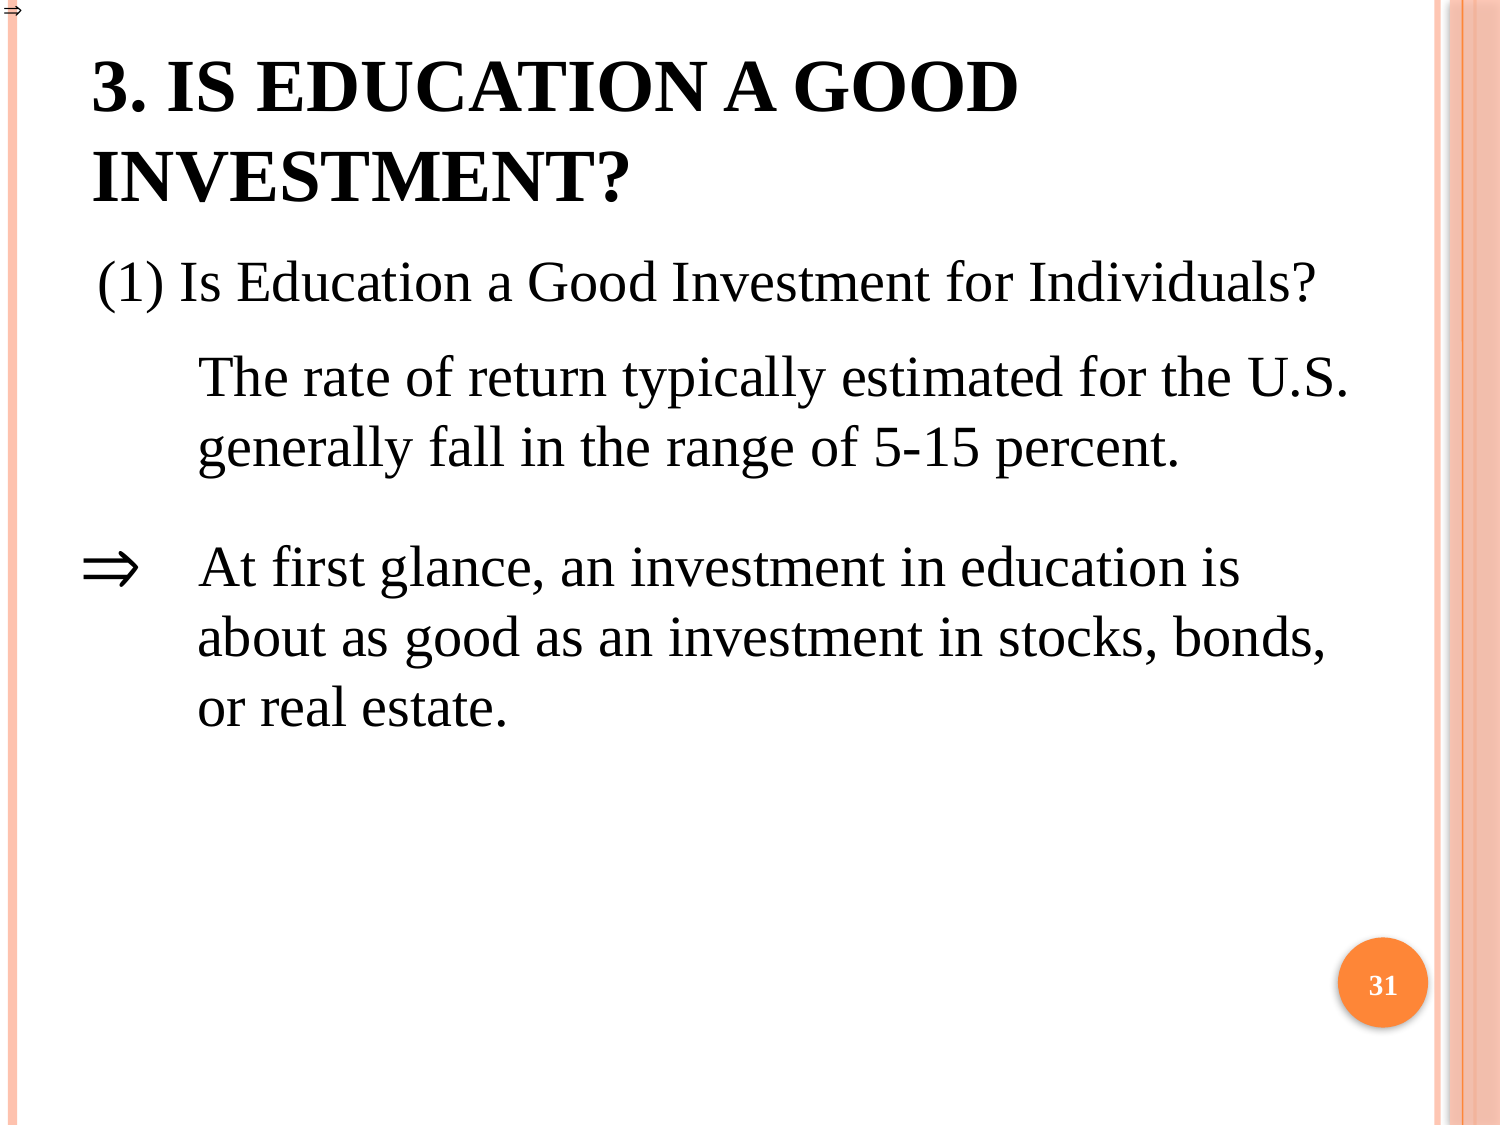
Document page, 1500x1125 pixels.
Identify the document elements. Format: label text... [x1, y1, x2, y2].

title 3. Is Education a Good Investment? [76, 19, 1388, 235]
slide_number 31 [1333, 940, 1434, 1026]
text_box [0, 0, 32, 26]
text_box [69, 526, 165, 613]
list (1) Is Education a Good Investment for Individuals? The rate of return typically estimated for the U.S. generally fall in the range of 5-15 percent. At first glance, an investment in education is about as good as an investment in stocks, bonds, or real estate. [81, 550, 1395, 980]
list (1) Is Education a Good Investment for Individuals? The rate of return typically estimated for the U.S. generally fall in the range of 5-15 percent. At first glance, an investment in education is about as good as an investment in stocks, bonds, or real estate. [81, 235, 1395, 549]
